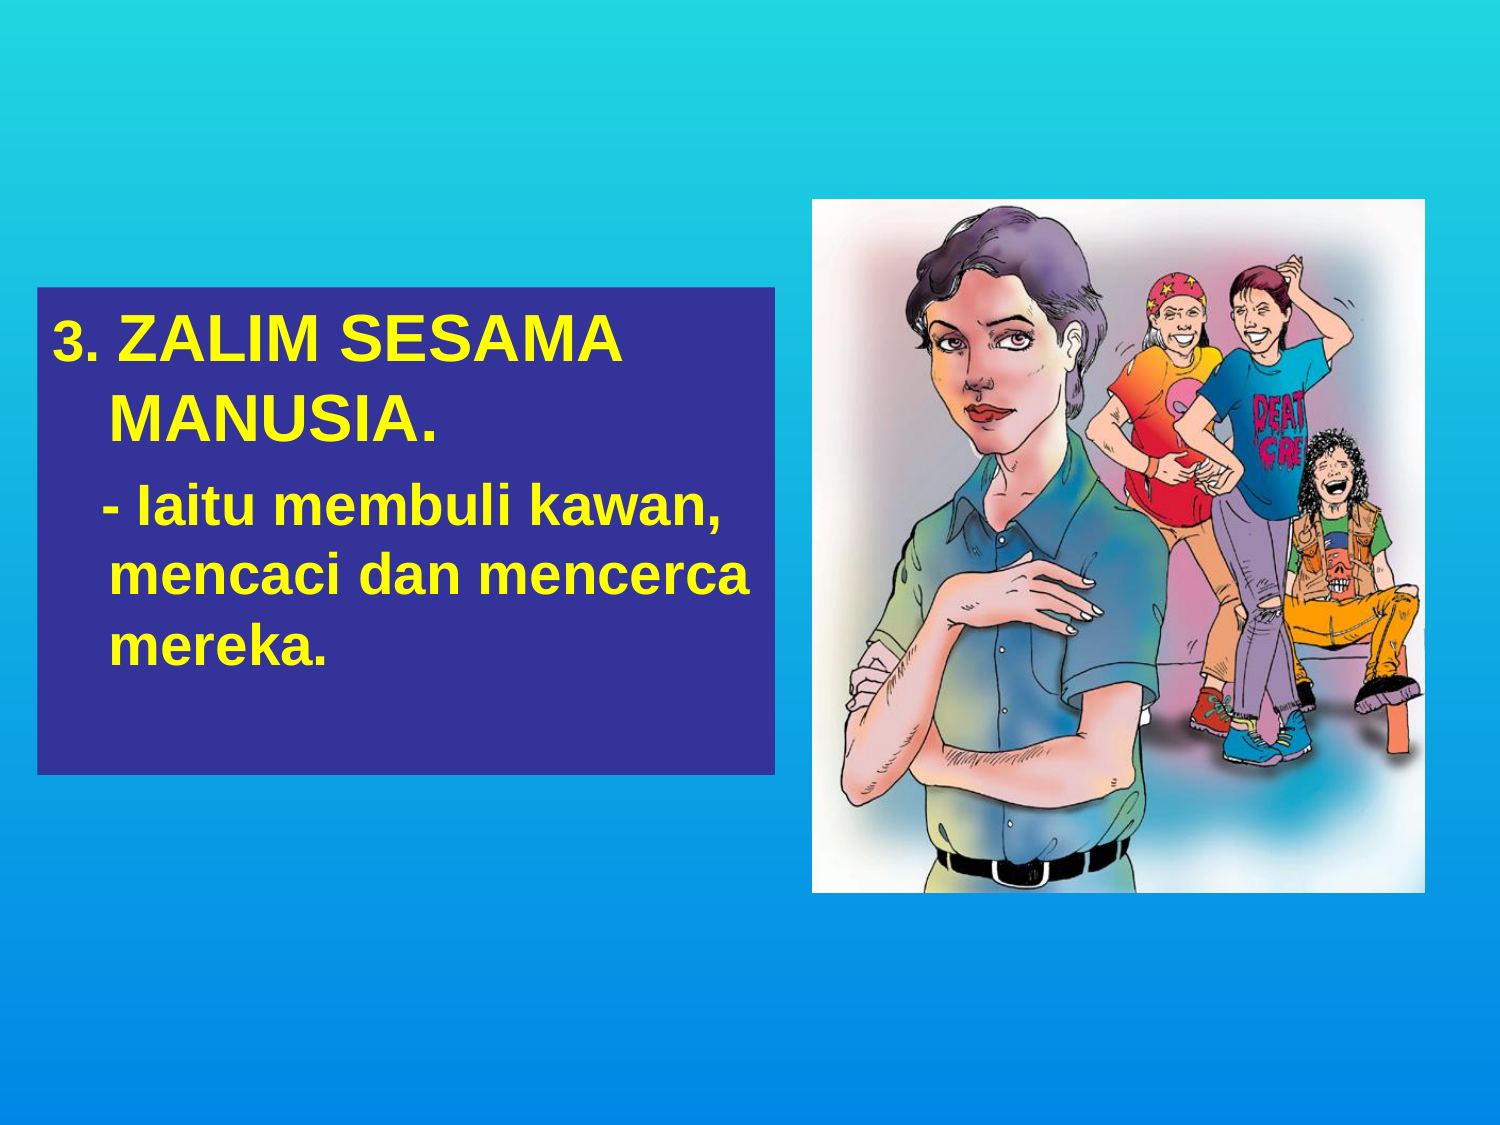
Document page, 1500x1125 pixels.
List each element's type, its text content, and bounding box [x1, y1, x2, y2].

picture [775, 199, 1500, 900]
text_box 3. ZALIM SESAMA MANUSIA. - Iaitu membuli kawan, mencaci dan mencerca mereka. [37, 287, 775, 775]
